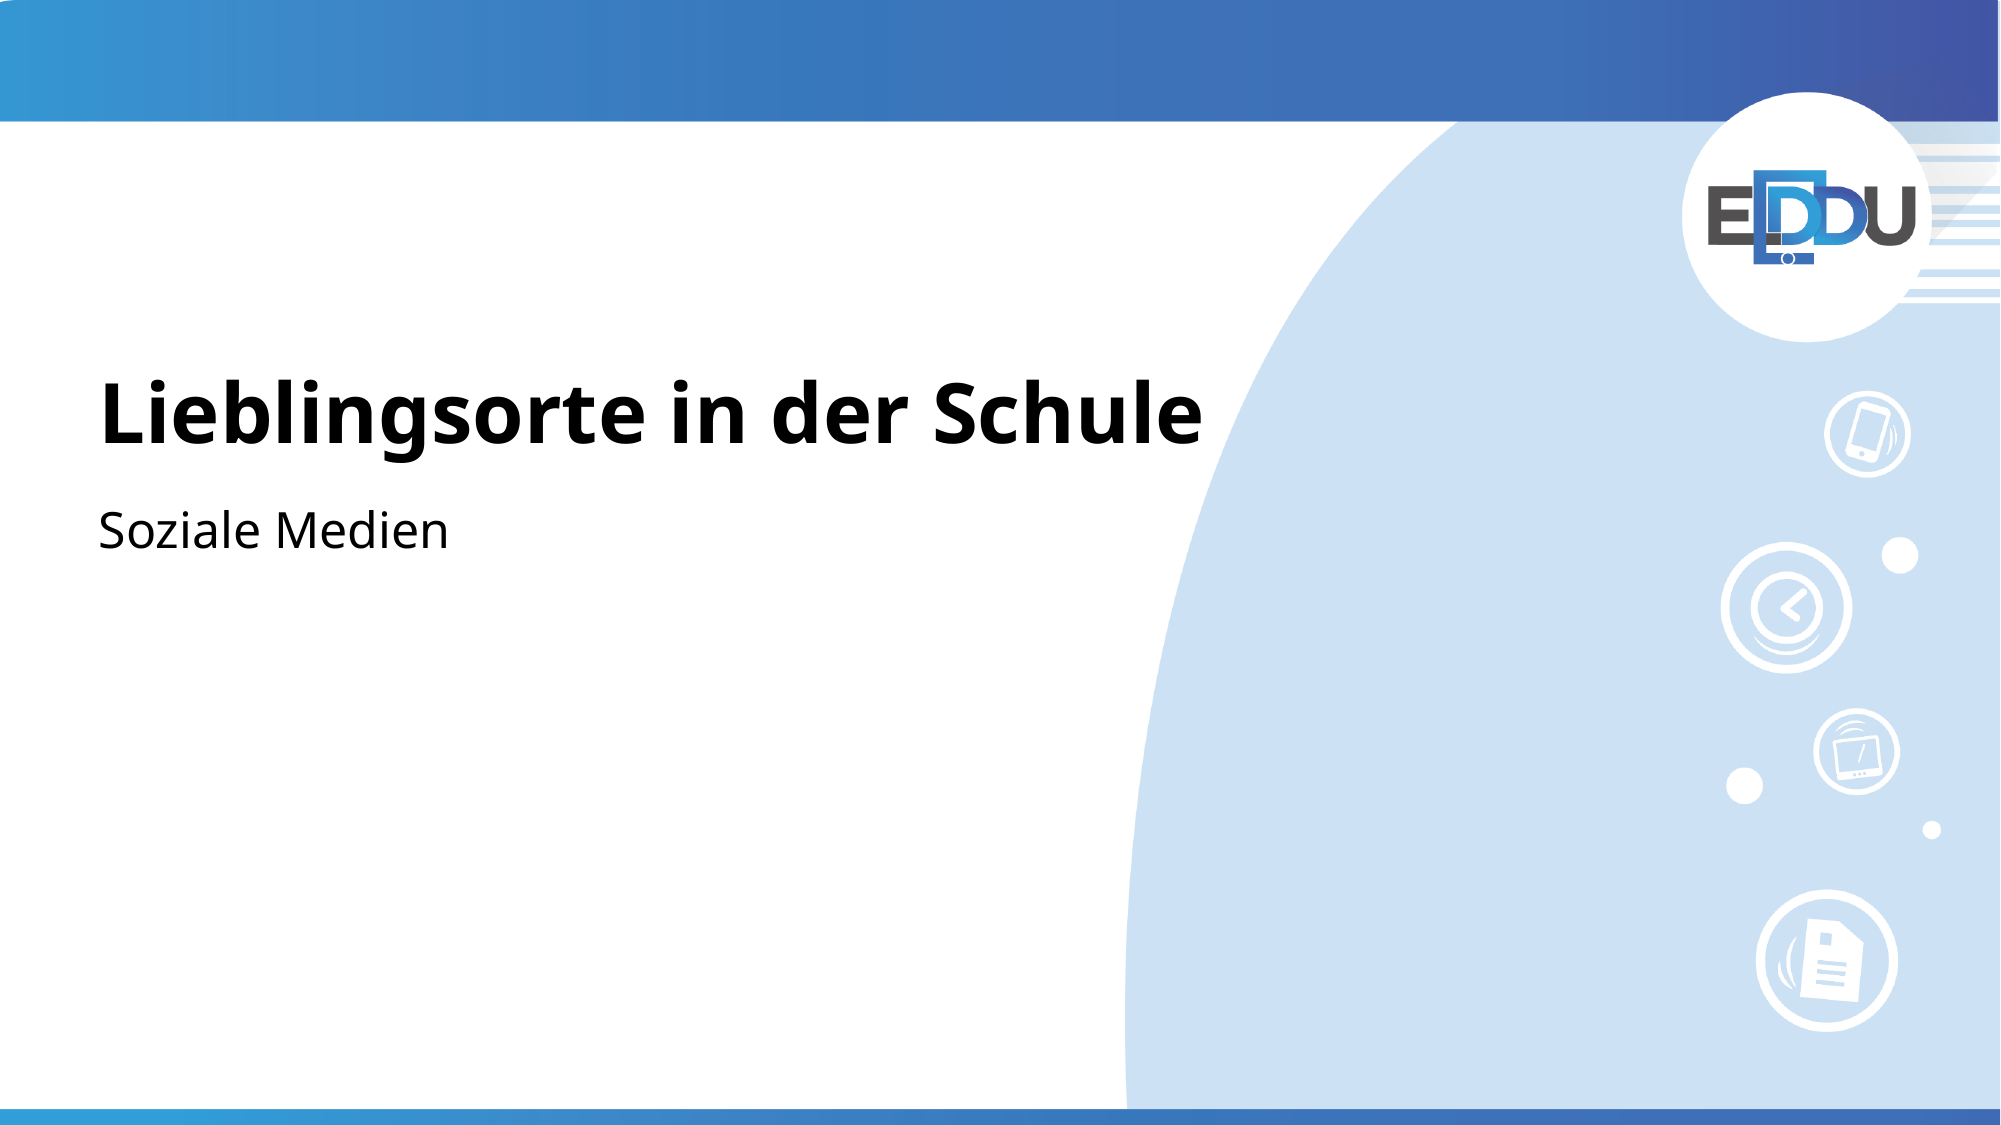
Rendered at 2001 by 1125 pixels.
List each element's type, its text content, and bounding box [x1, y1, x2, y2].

title Lieblingsorte in der Schule [83, 195, 1584, 470]
subtitle Soziale Medien [83, 498, 1584, 661]
picture [0, 0, 2001, 1125]
